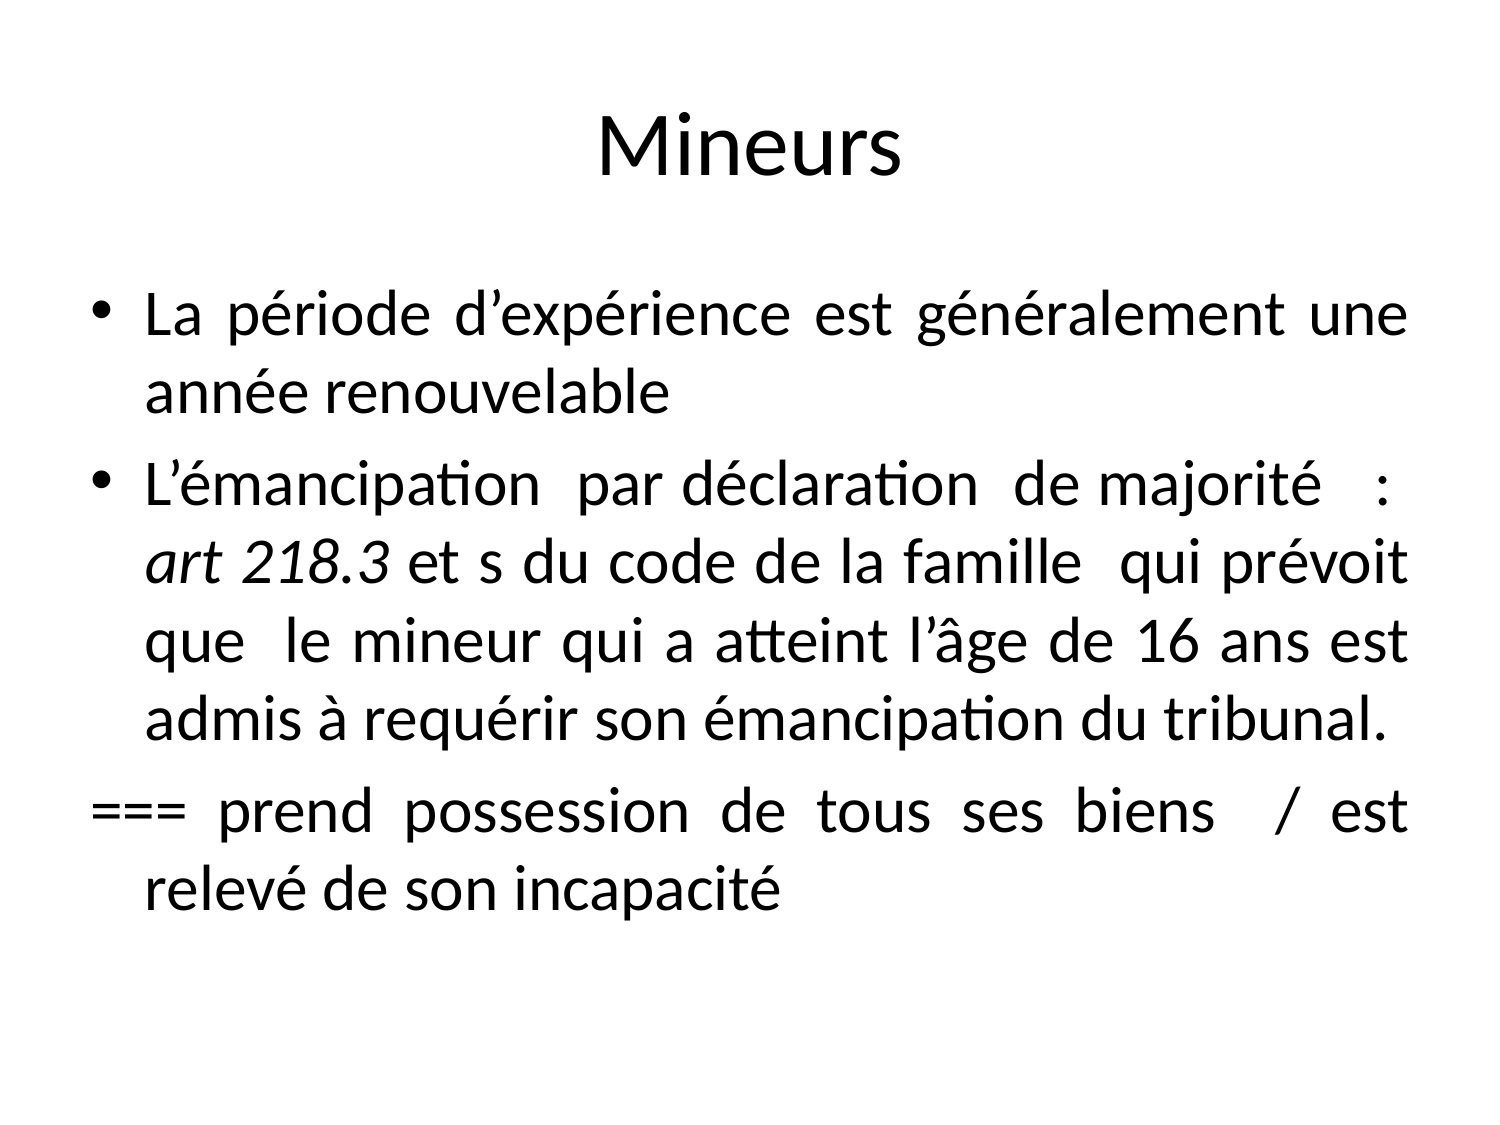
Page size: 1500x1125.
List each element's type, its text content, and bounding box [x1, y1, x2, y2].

title Mineurs [75, 45, 1425, 233]
list La période d’expérience est généralement une année renouvelable L’émancipation par déclaration de majorité : art 218.3 et s du code de la famille qui prévoit que le mineur qui a atteint l’âge de 16 ans est admis à requérir son émancipation du tribunal. === prend possession de tous ses biens / est relevé de son incapacité [75, 262, 1425, 1005]
